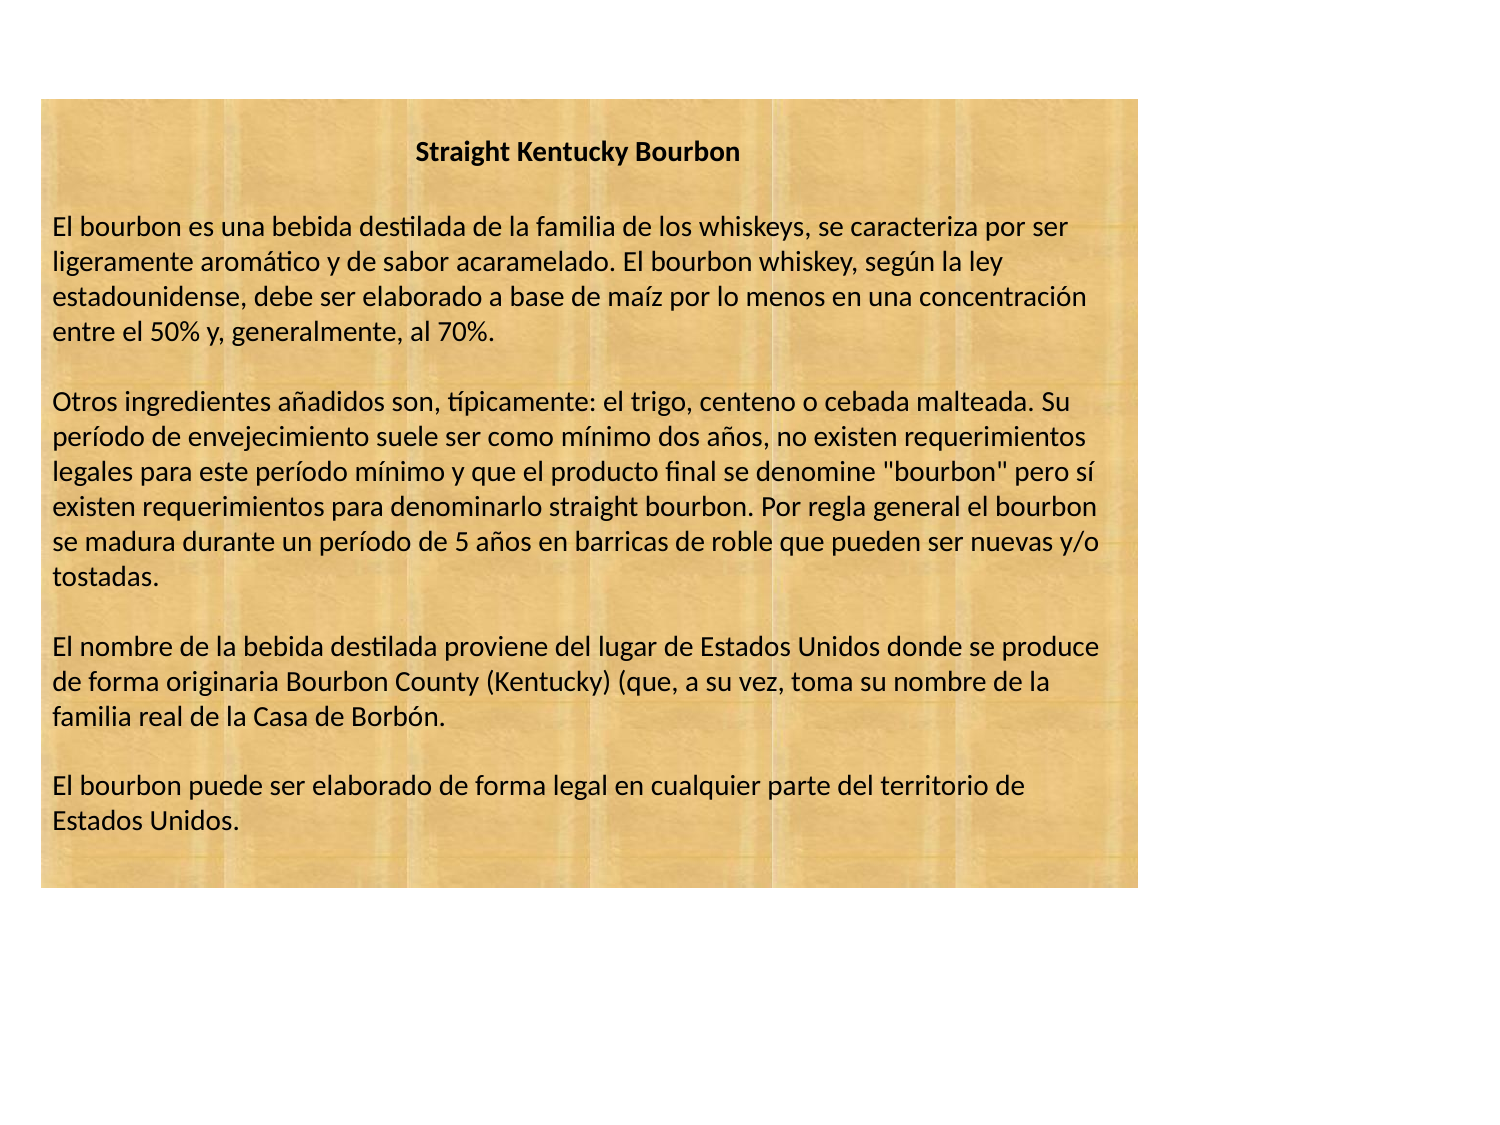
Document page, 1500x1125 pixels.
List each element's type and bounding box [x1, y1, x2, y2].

picture [41, 99, 1138, 888]
